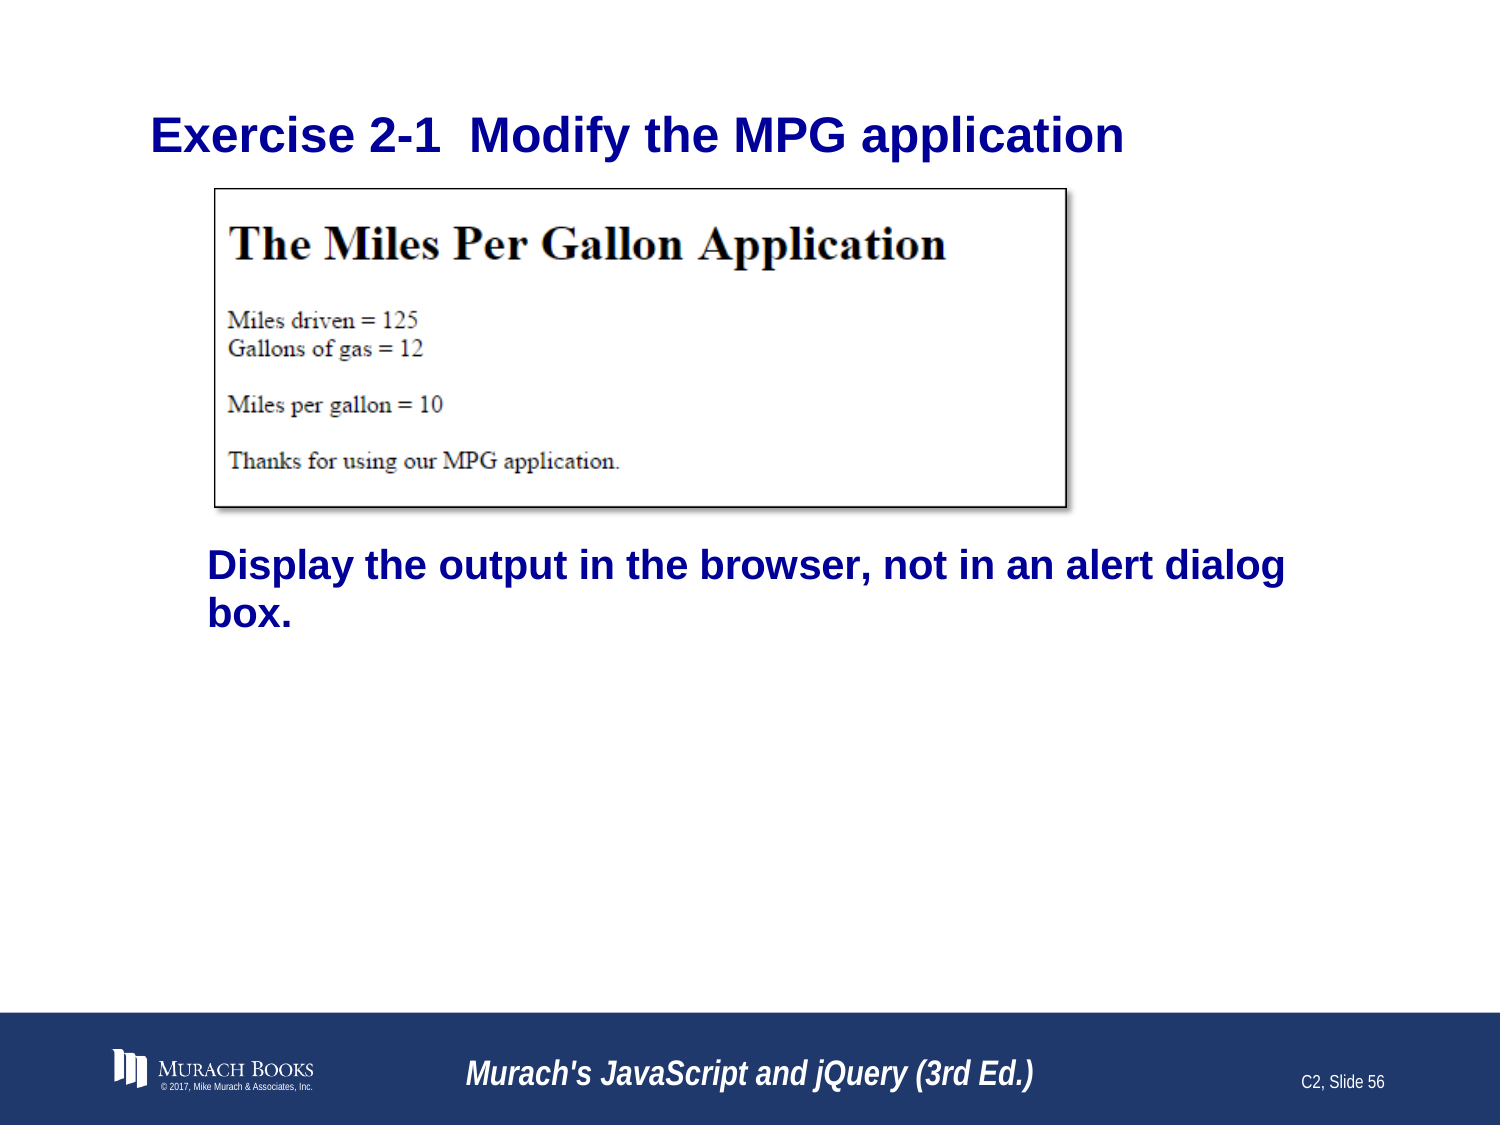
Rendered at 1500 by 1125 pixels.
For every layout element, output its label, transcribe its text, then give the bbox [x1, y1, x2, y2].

slide_number C2, Slide 56 [1087, 1025, 1400, 1100]
slide_number Murach's JavaScript and jQuery (3rd Ed.) [463, 1025, 1050, 1100]
footer © 2017, Mike Murach & Associates, Inc. [12, 1025, 463, 1100]
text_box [149, 174, 1350, 649]
title Exercise 2-1 Modify the MPG application [150, 102, 1350, 164]
